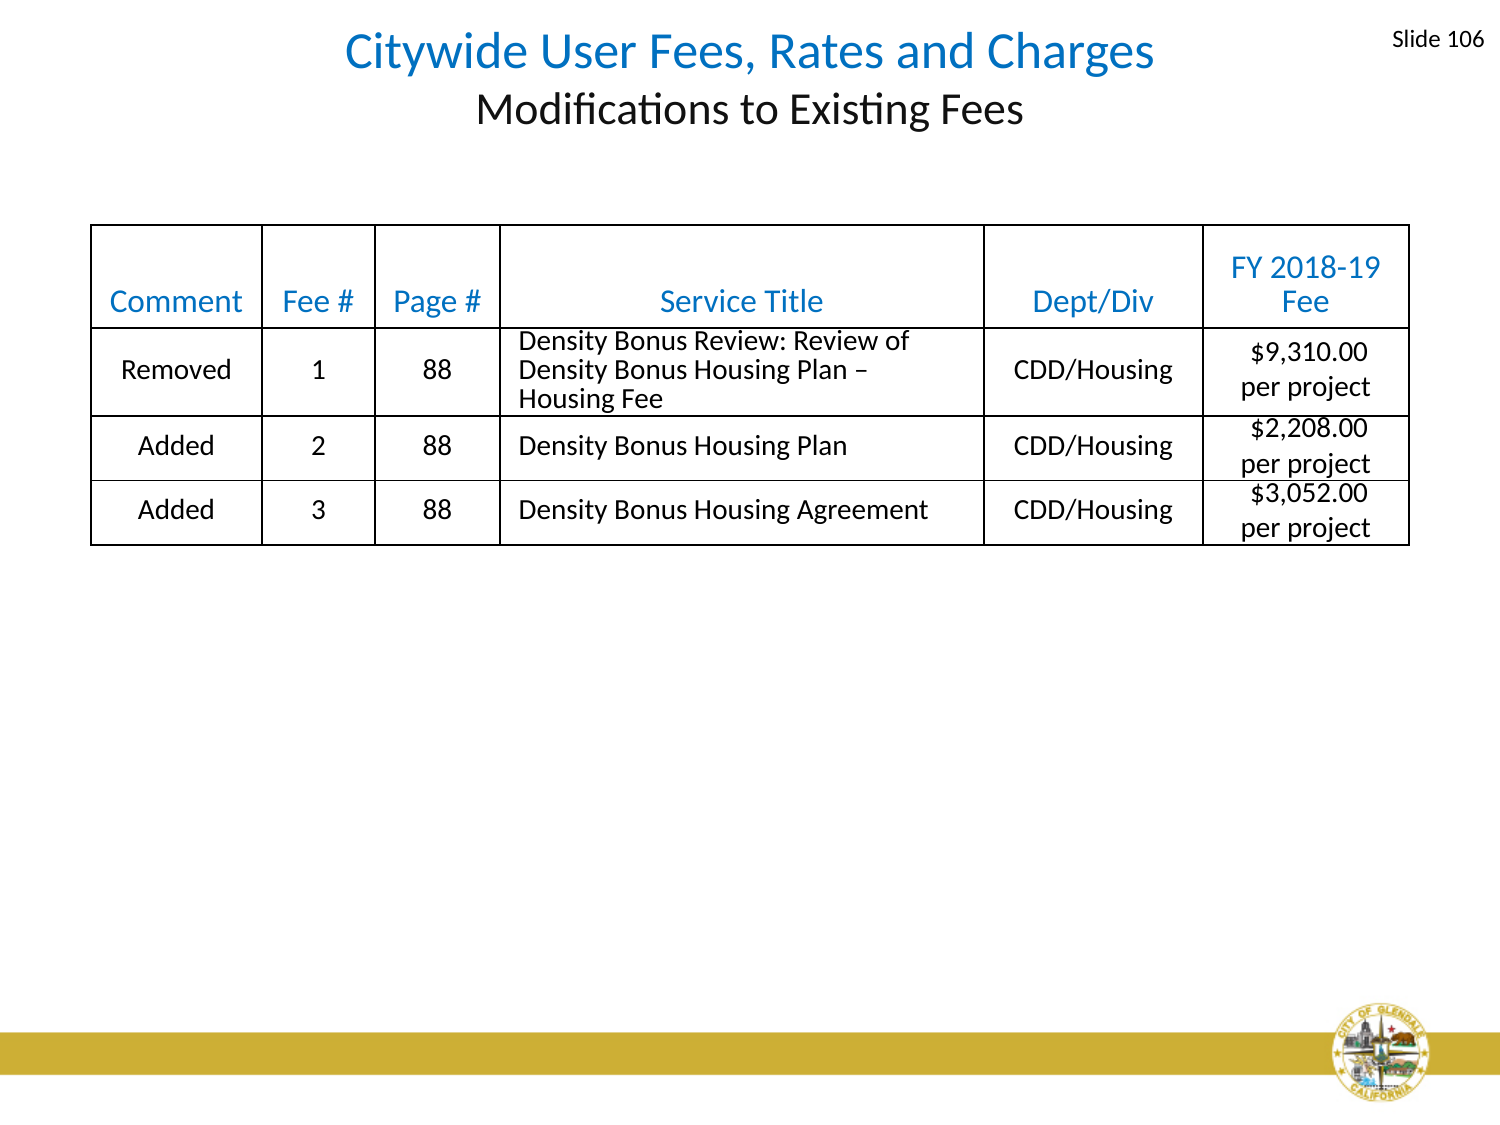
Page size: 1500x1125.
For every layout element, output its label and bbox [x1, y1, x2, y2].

table_cell [376, 417, 499, 480]
table_cell [263, 329, 374, 415]
table_header [92, 226, 261, 327]
picture [0, 0, 1500, 1125]
table_cell [263, 481, 374, 544]
table_cell [1204, 329, 1408, 415]
table_cell [501, 329, 983, 415]
table_header [263, 226, 374, 327]
slide_number [1149, 0, 1500, 75]
table_cell [985, 417, 1202, 480]
table_cell [92, 417, 261, 480]
table_cell [92, 481, 261, 544]
table_cell [376, 481, 499, 544]
table_cell [1204, 417, 1408, 480]
text_box [74, 12, 1425, 138]
table_cell [1204, 481, 1408, 544]
table_cell [985, 329, 1202, 415]
table_cell [263, 417, 374, 480]
table_cell [376, 329, 499, 415]
table_cell [92, 329, 261, 415]
table_cell [501, 417, 983, 480]
table_header [1204, 226, 1408, 327]
table_cell [501, 481, 983, 544]
table_header [985, 226, 1202, 327]
table_header [376, 226, 499, 327]
table_cell [985, 481, 1202, 544]
table_header [501, 226, 983, 327]
